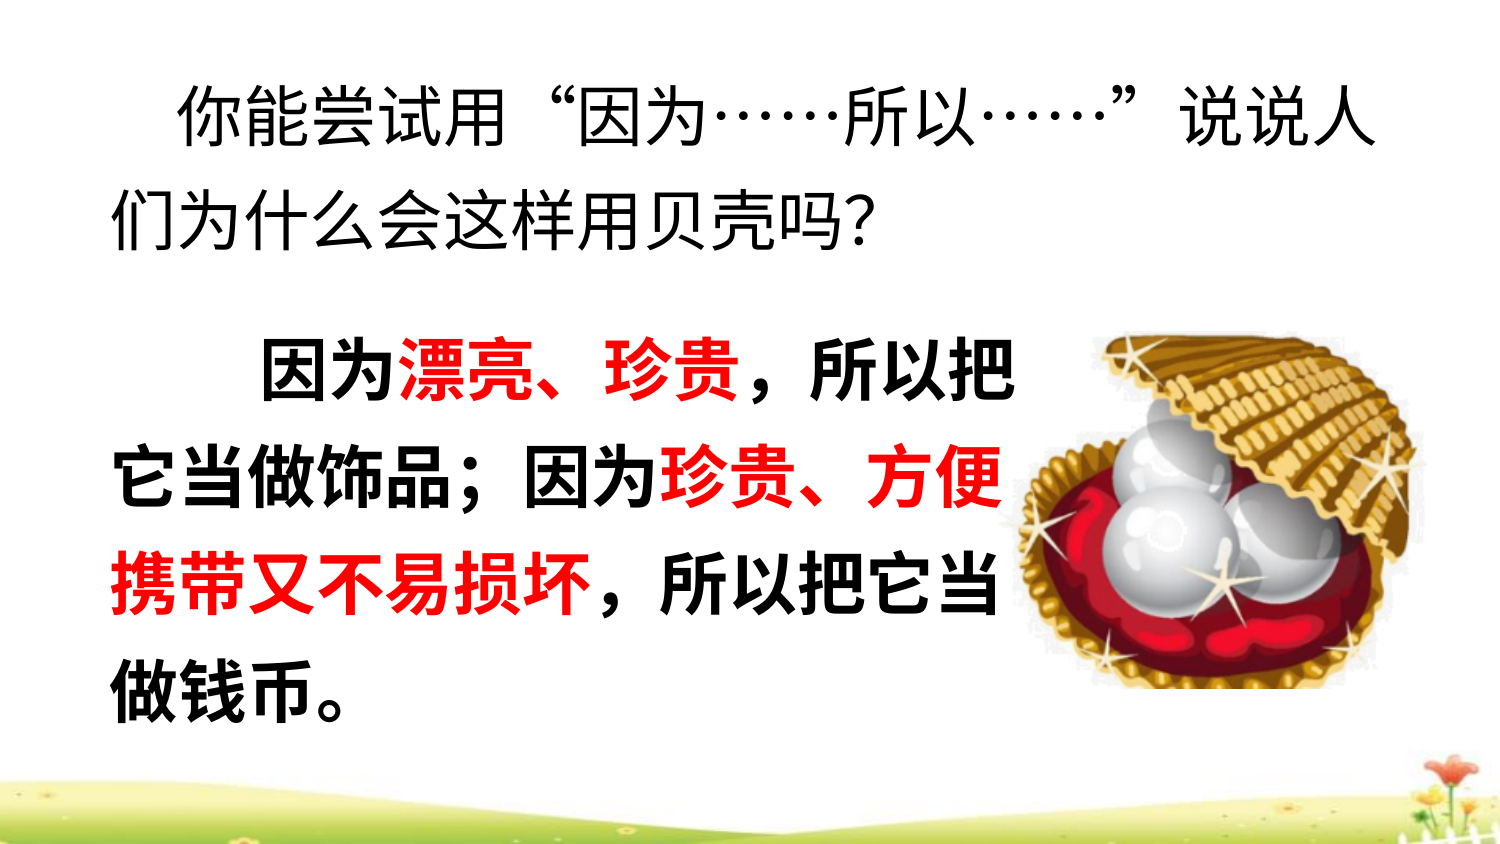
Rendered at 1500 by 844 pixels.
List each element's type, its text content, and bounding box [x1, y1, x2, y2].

text_box 因为漂亮、珍贵，所以把 它当做饰品；因为珍贵、方便 携带又不易损坏，所以把它当 做钱币。 [98, 296, 1030, 737]
picture [0, 0, 1500, 844]
text_box 你能尝试用“因为……所以……”说说人们为什么会这样用贝壳吗？ [98, 45, 1420, 265]
